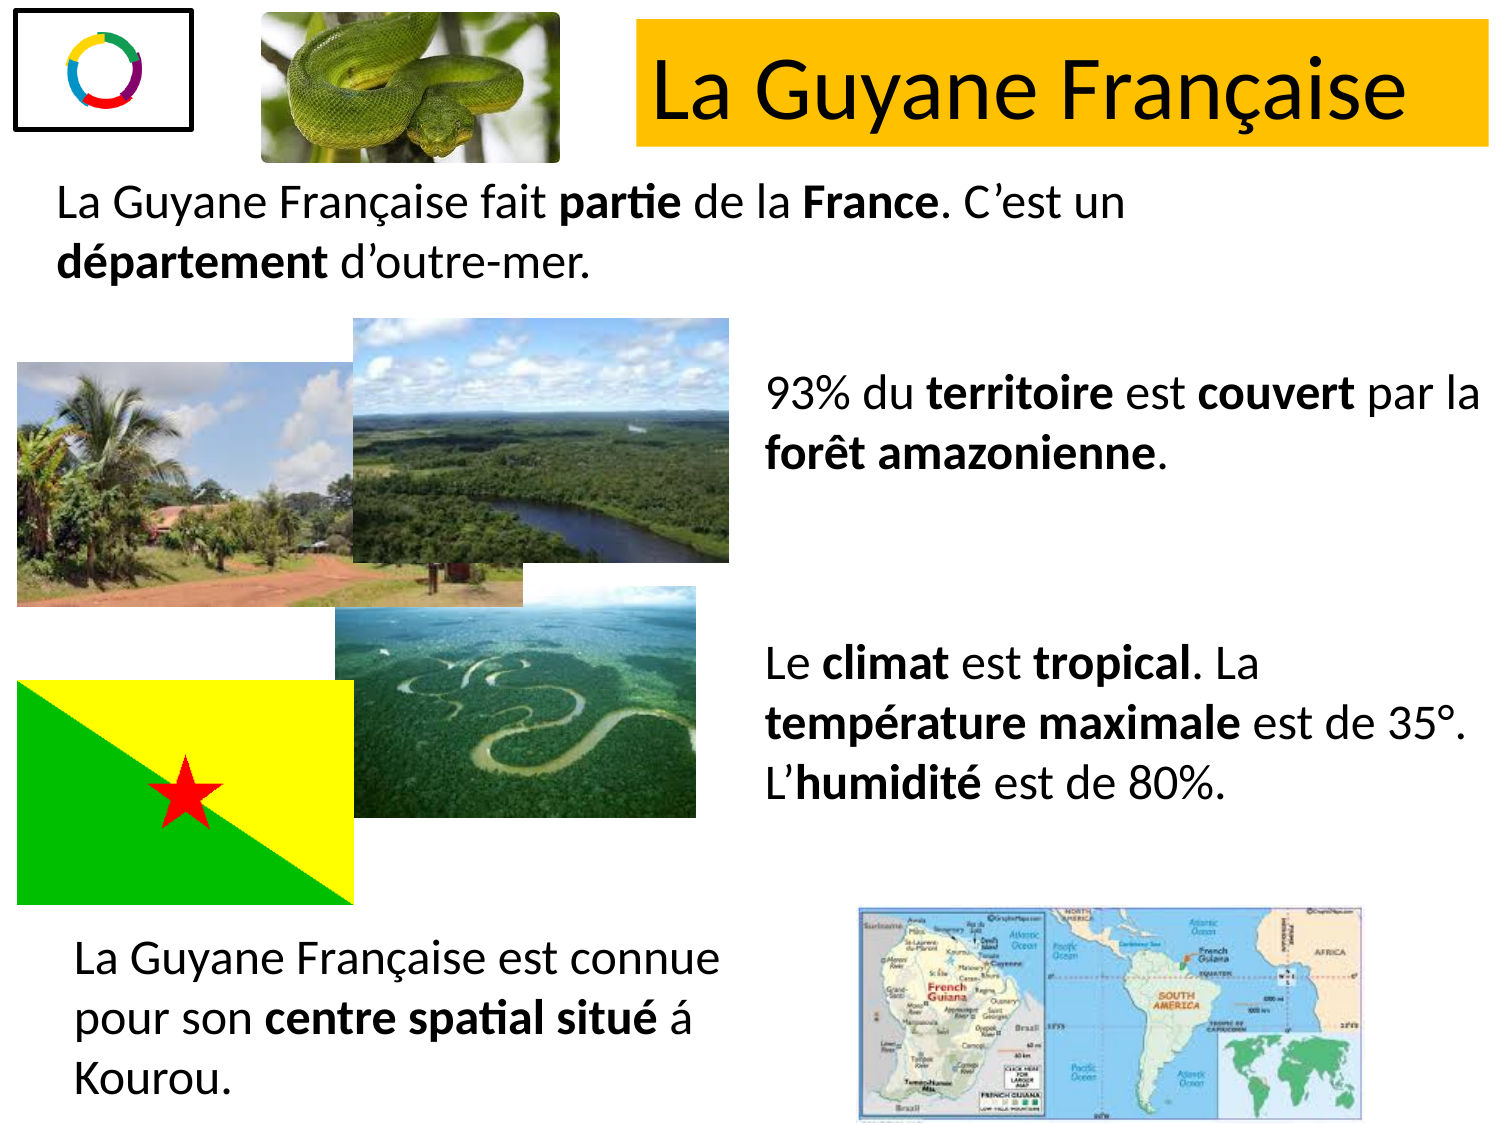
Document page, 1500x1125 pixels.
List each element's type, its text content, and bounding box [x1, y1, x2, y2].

picture [17, 12, 190, 128]
text_box La Guyane Française est connue pour son centre spatial situé á Kourou. [58, 916, 809, 1112]
text_box 93% du territoire est couvert par la forêt amazonienne. [749, 352, 1500, 487]
picture [856, 905, 1365, 1123]
title La Guyane Française [636, 19, 1489, 147]
text_box Le climat est tropical. La température maximale est de 35°. L’humidité est de 80%. [750, 621, 1483, 817]
picture [260, 12, 560, 163]
picture [17, 318, 729, 905]
list La Guyane Française fait partie de la France. C’est un département d’outre-mer. [41, 160, 1412, 319]
